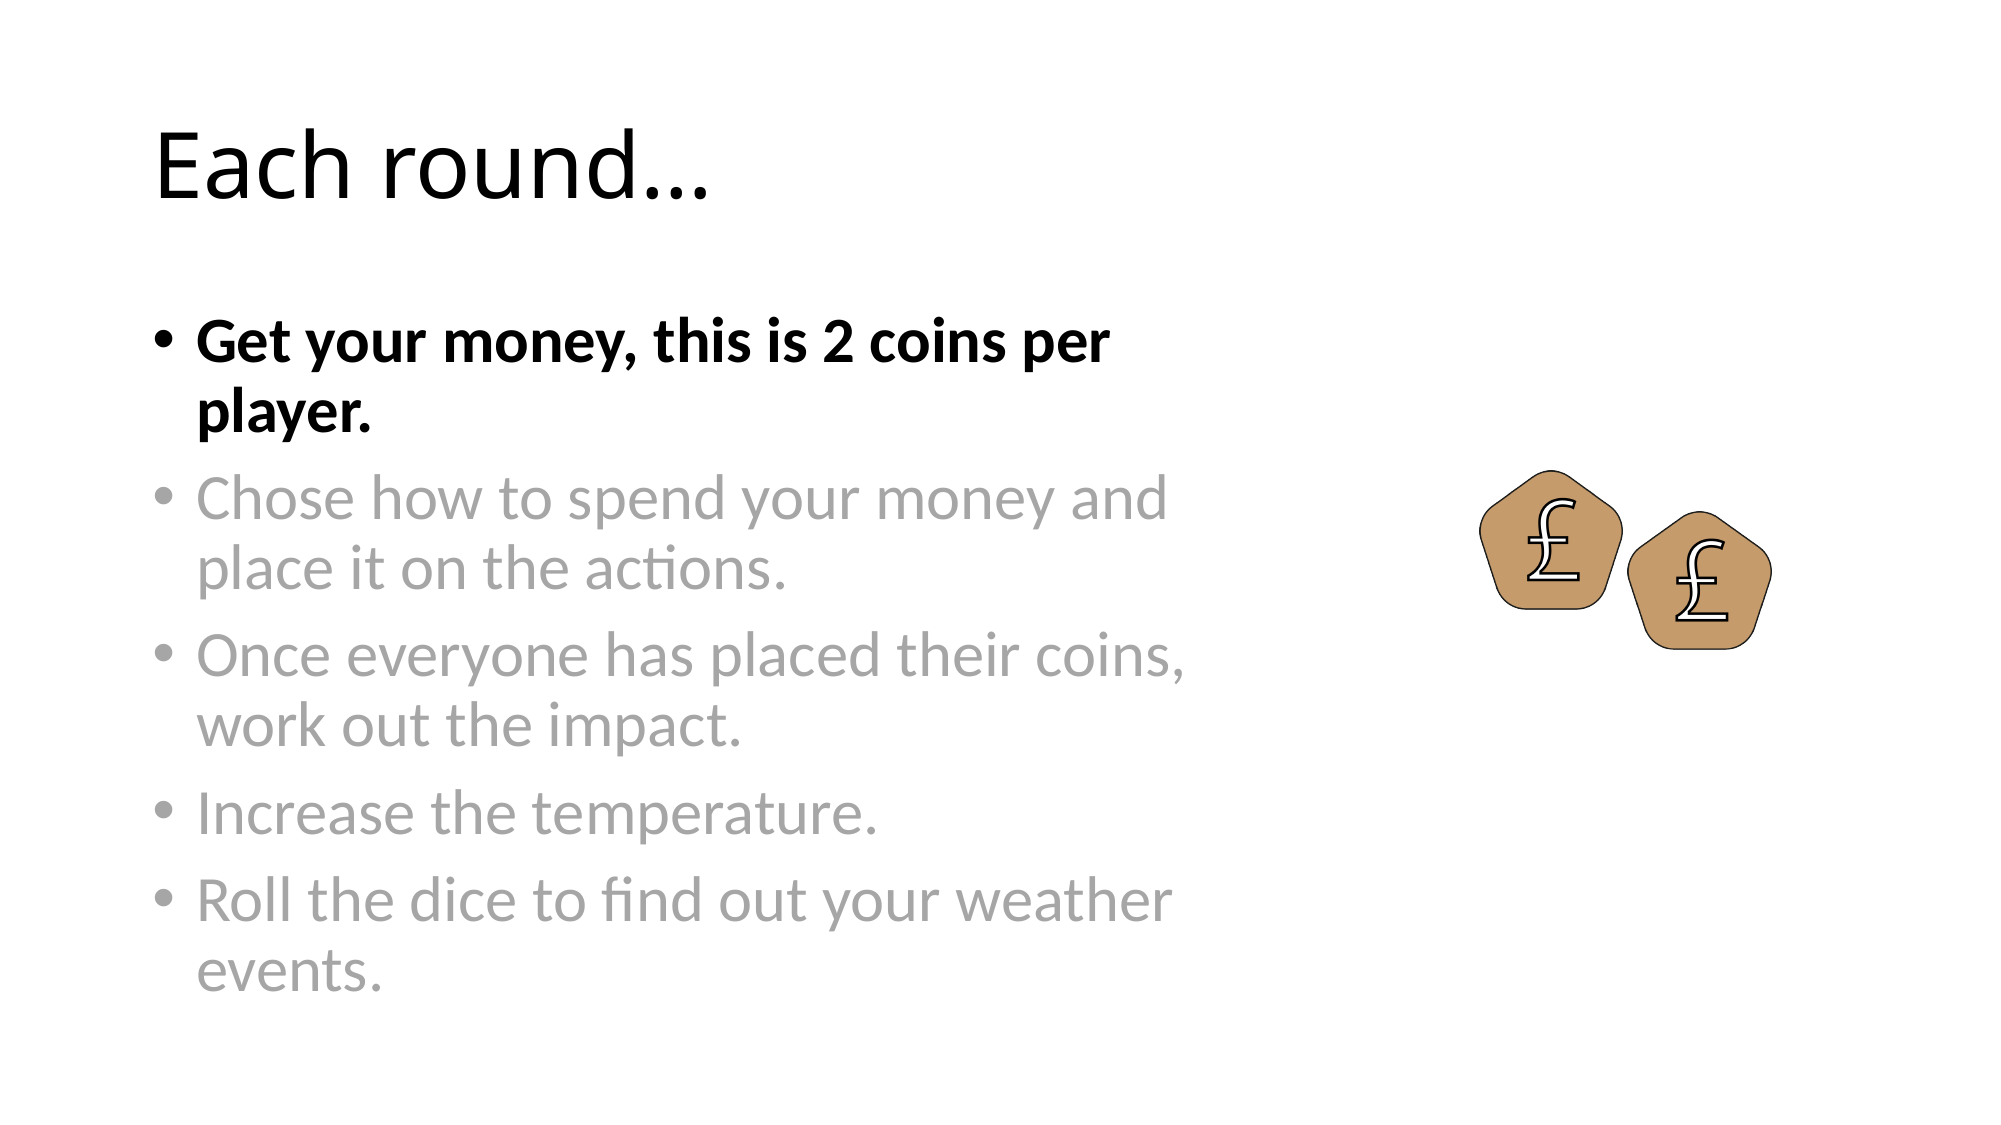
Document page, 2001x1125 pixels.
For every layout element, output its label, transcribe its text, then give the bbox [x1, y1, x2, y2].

list Get your money, this is 2 coins per player. Chose how to spend your money and place it on the actions. Once everyone has placed their coins, work out the impact. Increase the temperature. Roll the dice to find out your weather events. [137, 299, 1302, 1014]
title Each round… [137, 59, 1863, 278]
picture [1627, 511, 1772, 650]
picture [1479, 470, 1623, 610]
